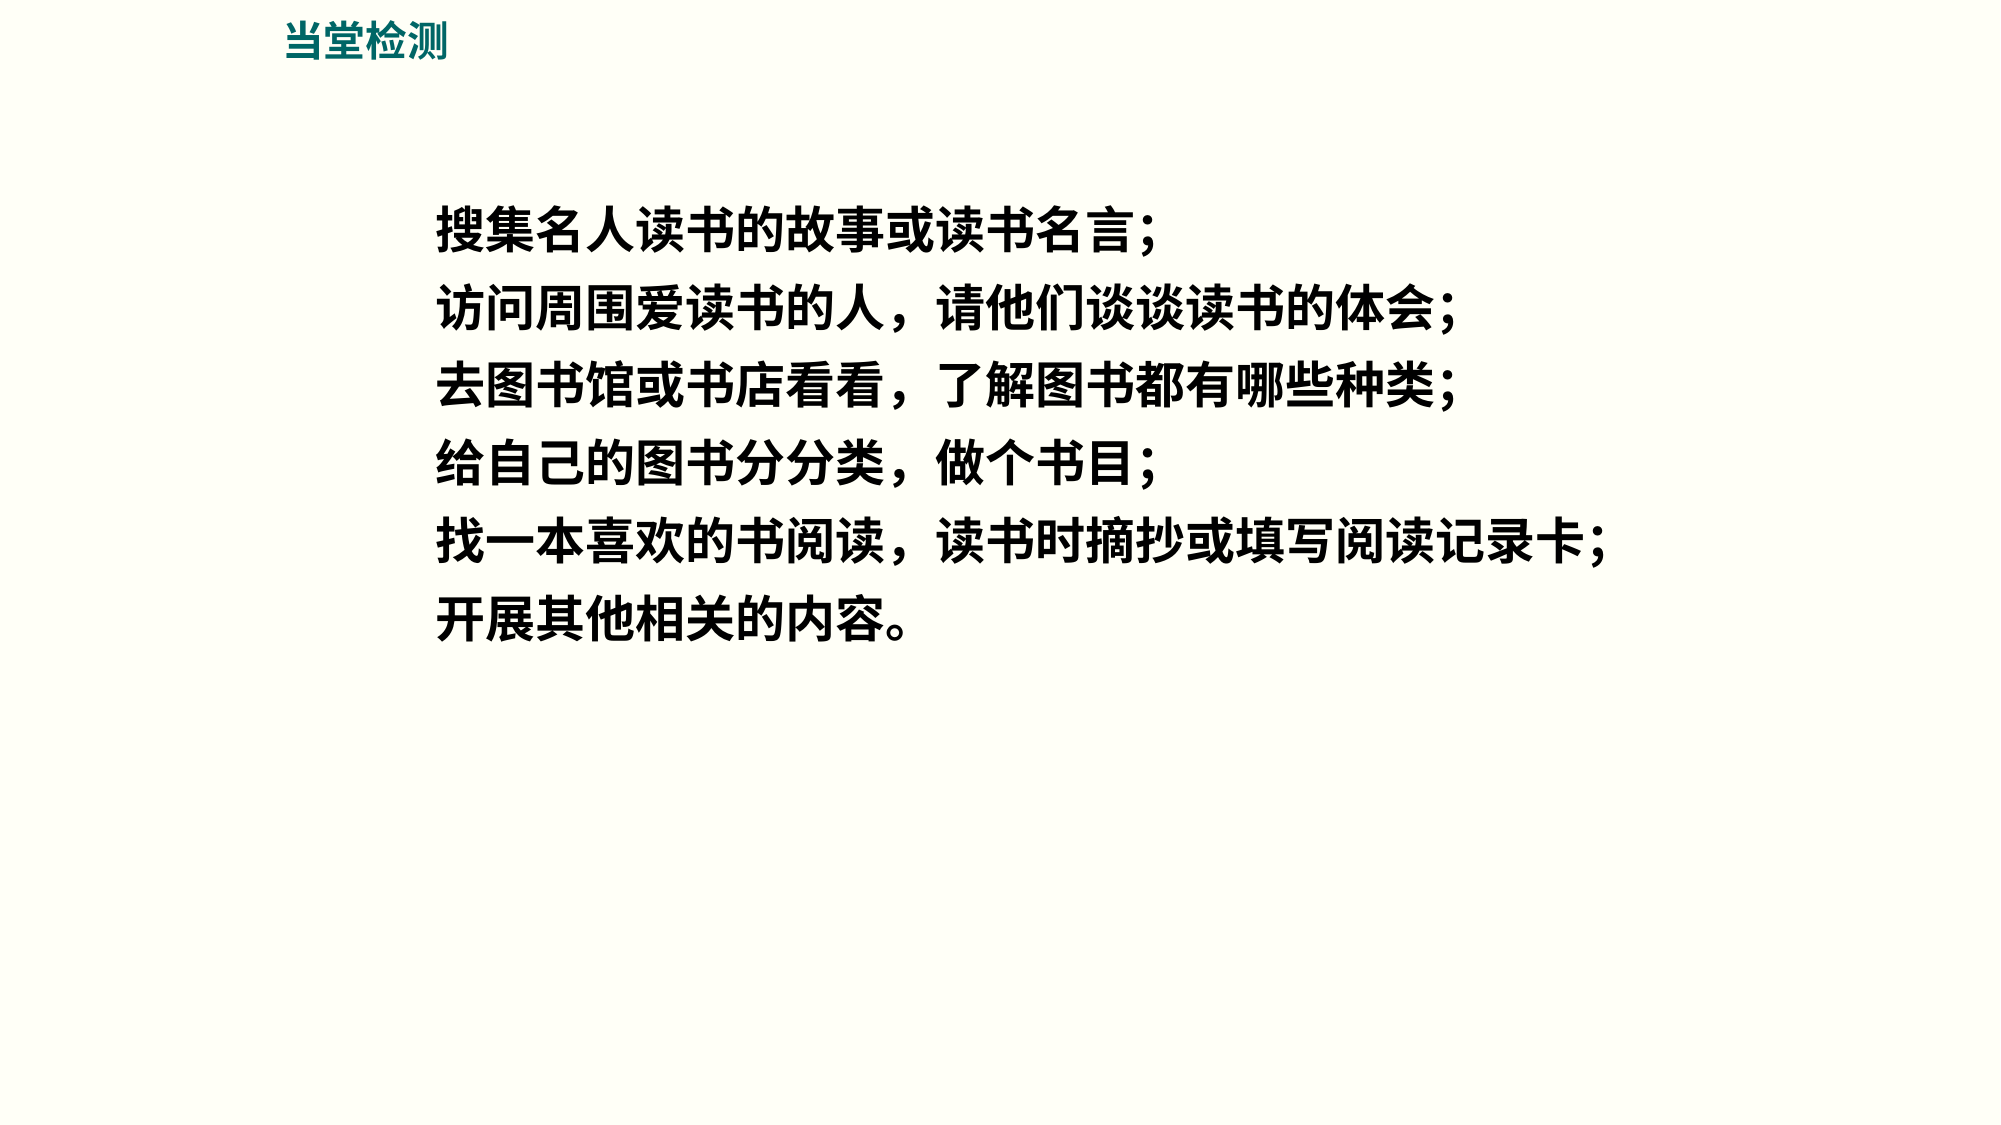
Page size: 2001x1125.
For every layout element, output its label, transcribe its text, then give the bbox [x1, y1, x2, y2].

text_box 搜集名人读书的故事或读书名言； 访问周围爱读书的人，请他们谈谈读书的体会； 去图书馆或书店看看，了解图书都有哪些种类； 给自己的图书分分类，做个书目； 找一本喜欢的书阅读，读书时摘抄或填写阅读记录卡； 开展其他相关的内容。 [421, 172, 1672, 804]
text_box 当堂检测 [267, 7, 480, 73]
